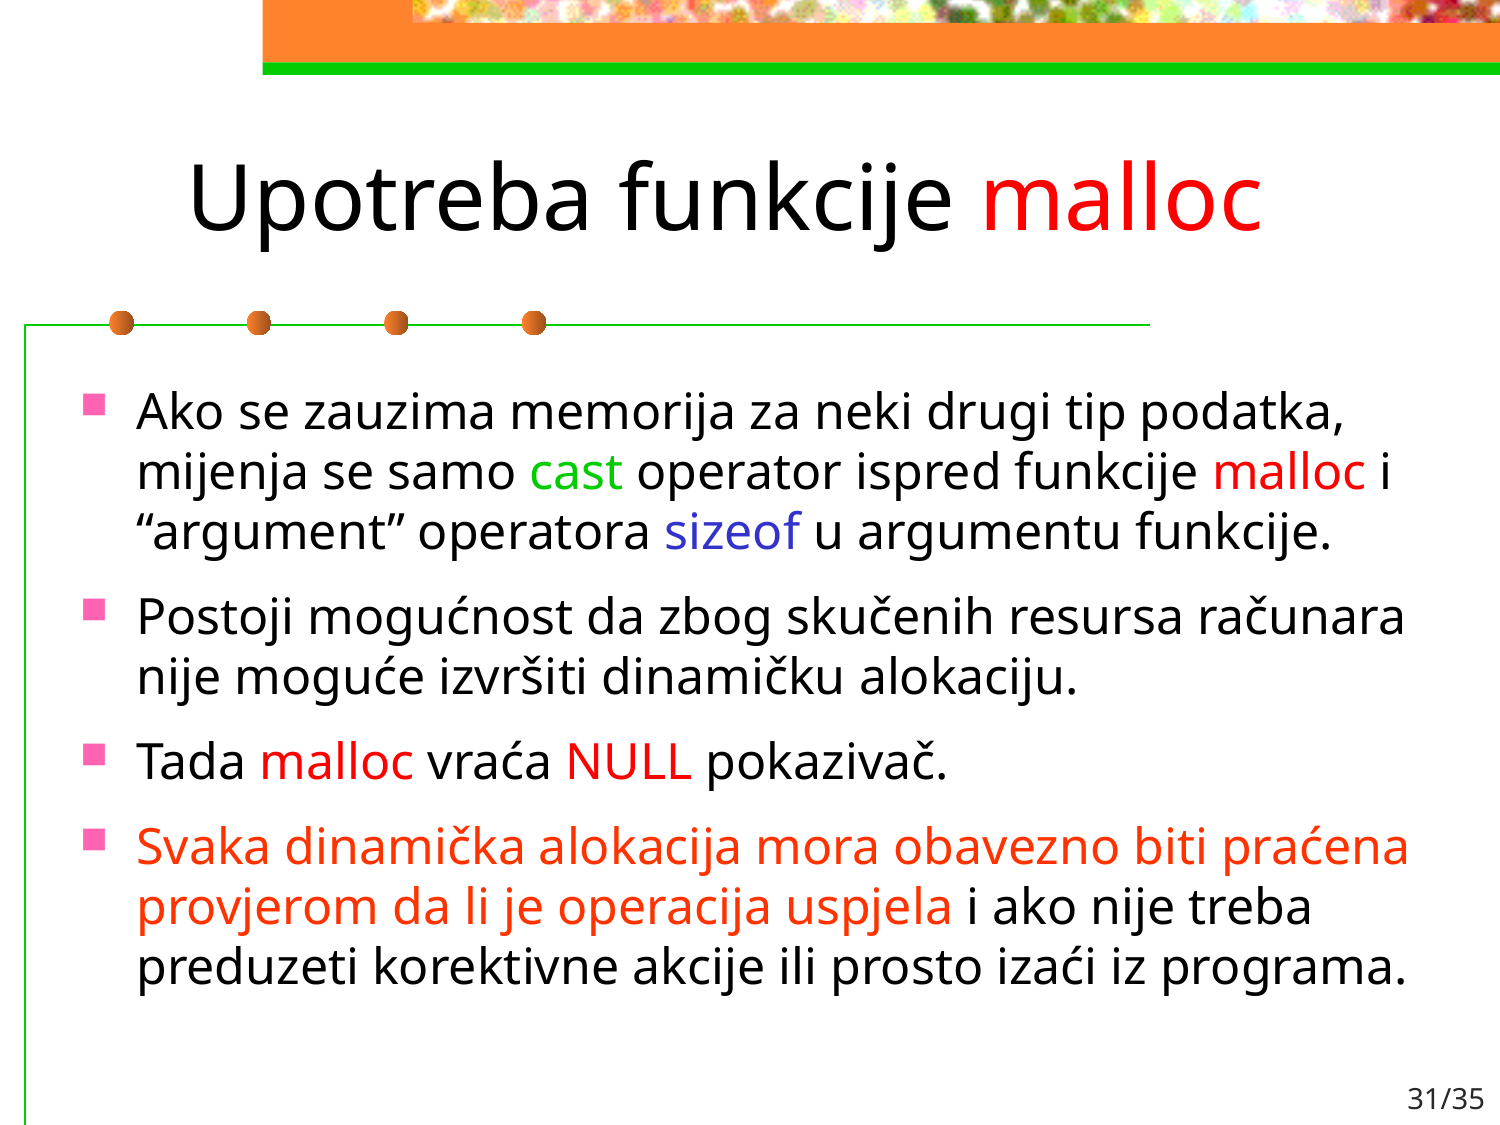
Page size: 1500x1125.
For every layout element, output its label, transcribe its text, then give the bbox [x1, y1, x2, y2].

text_box 31/35 [1374, 1072, 1500, 1123]
title Upotreba funkcije malloc [87, 99, 1363, 288]
list Ako se zauzima memorija za neki drugi tip podatka, mijenja se samo cast operator ispred funkcije malloc i “argument” operatora sizeof u argumentu funkcije. Postoji mogućnost da zbog skučenih resursa računara nije moguće izvršiti dinamičku alokaciju. Tada malloc vraća NULL pokazivač. Svaka dinamička alokacija mora obavezno biti praćena provjerom da li je operacija uspjela i ako nije treba preduzeti korektivne akcije ili prosto izaći iz programa. [64, 371, 1436, 1047]
picture [412, 0, 1500, 23]
